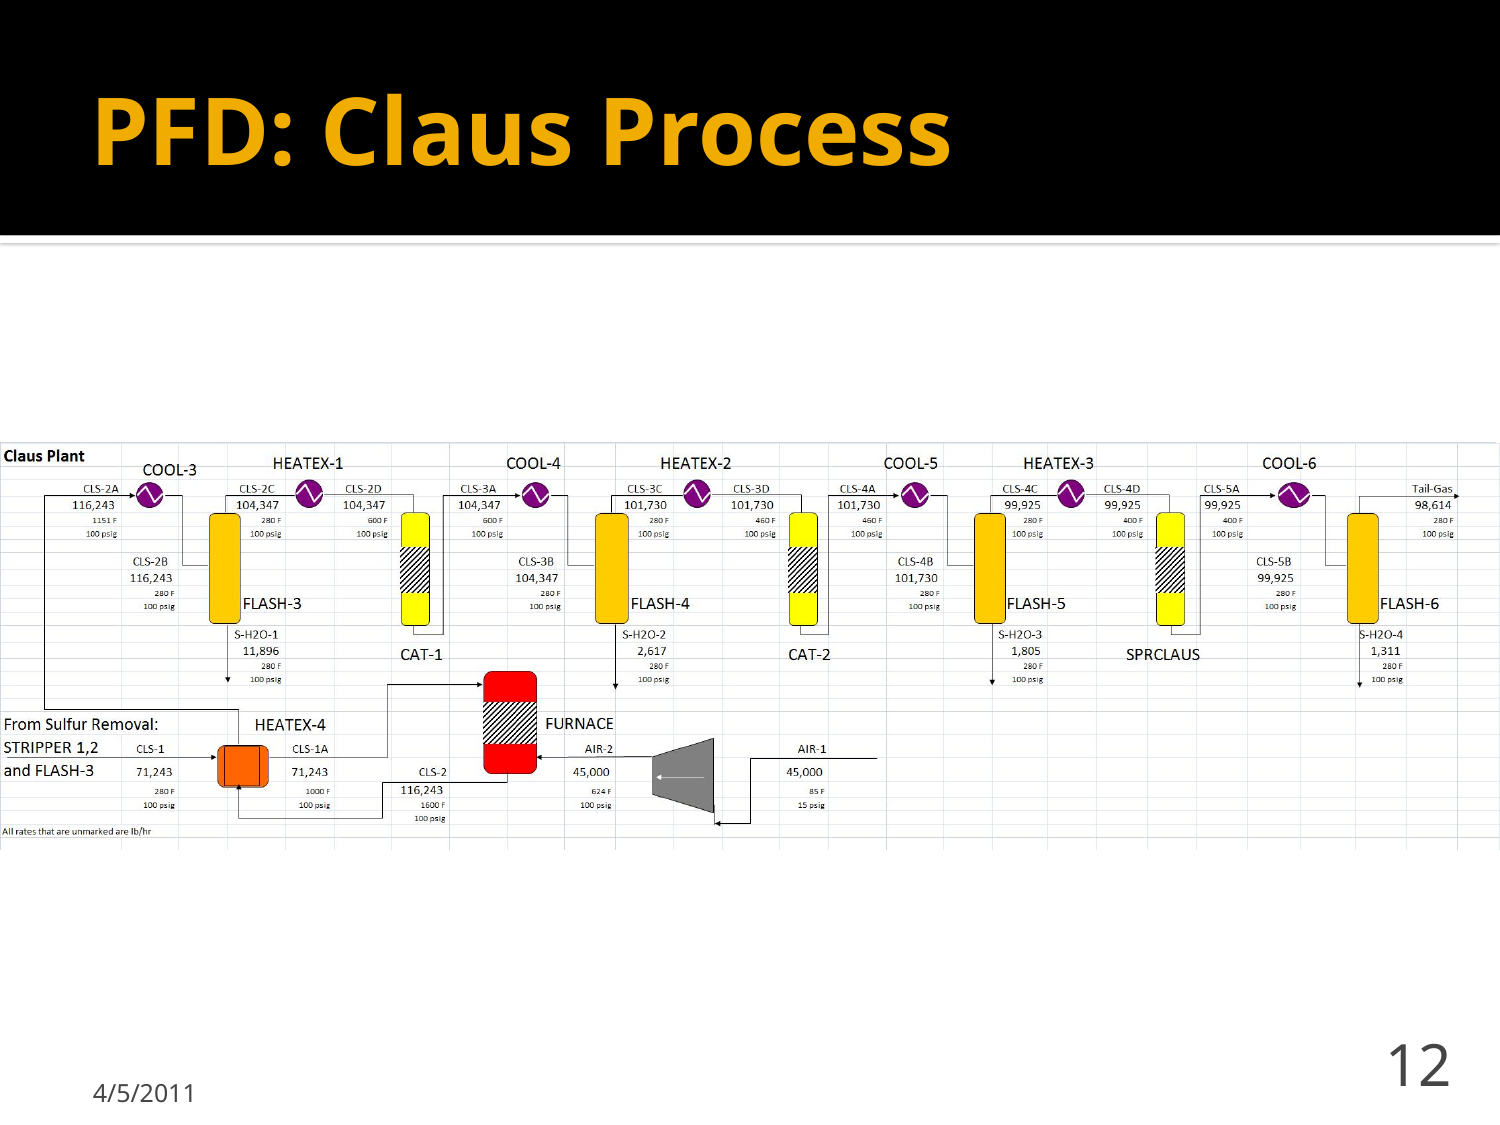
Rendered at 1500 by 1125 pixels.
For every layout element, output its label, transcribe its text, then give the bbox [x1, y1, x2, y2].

slide_number 12 [1345, 1062, 1467, 1108]
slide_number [75, 1062, 425, 1108]
title PFD: Claus Process [75, 25, 1425, 231]
picture [0, 442, 1500, 850]
